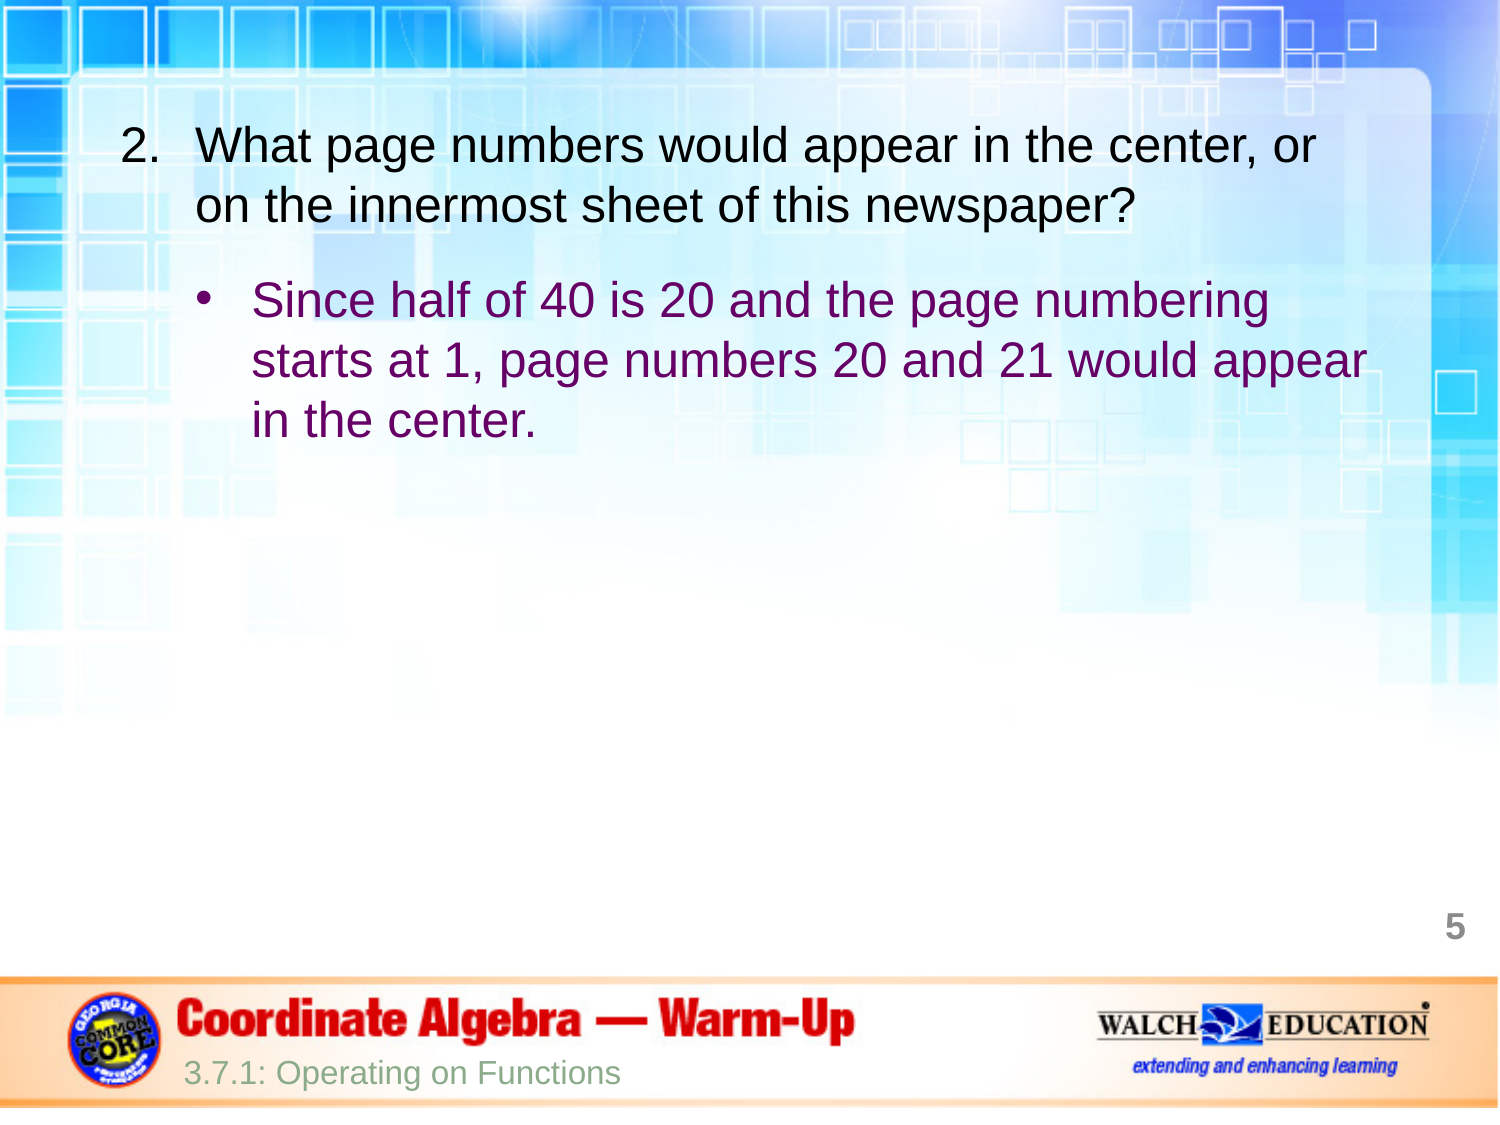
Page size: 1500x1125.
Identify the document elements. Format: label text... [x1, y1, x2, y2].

picture [0, 0, 1500, 1108]
slide_number 5 [1361, 901, 1481, 949]
subtitle What page numbers would appear in the center, or on the innermost sheet of this newspaper? Since half of 40 is 20 and the page numbering starts at 1, page numbers 20 and 21 would appear in the center. [105, 105, 1394, 925]
footer 3.7.1: Operating on Functions [168, 1048, 1067, 1094]
